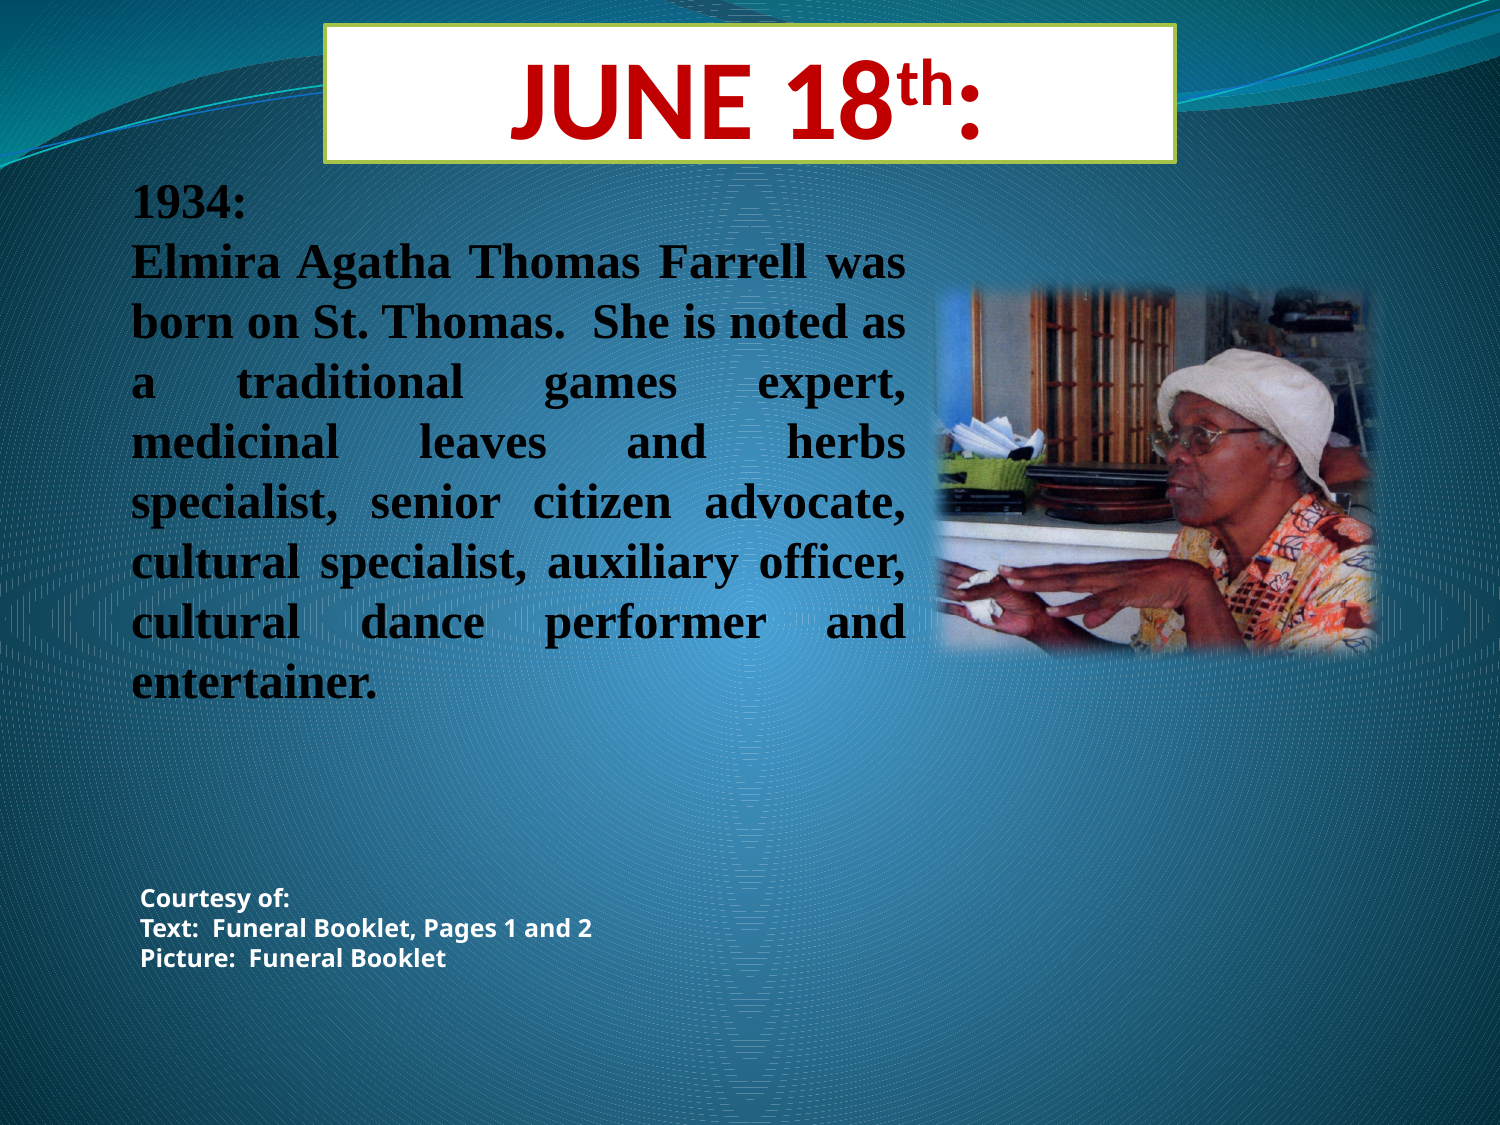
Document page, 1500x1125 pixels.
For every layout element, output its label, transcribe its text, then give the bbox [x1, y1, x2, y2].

text_box Courtesy of: Text: Funeral Booklet, Pages 1 and 2 Picture: Funeral Booklet [124, 875, 1400, 980]
title JUNE 18th: [323, 23, 1177, 164]
picture [924, 274, 1388, 666]
text_box 1934: Elmira Agatha Thomas Farrell was born on St. Thomas. She is noted as a traditional games expert, medicinal leaves and herbs specialist, senior citizen advocate, cultural specialist, auxiliary officer, cultural dance performer and entertainer. [125, 162, 913, 788]
